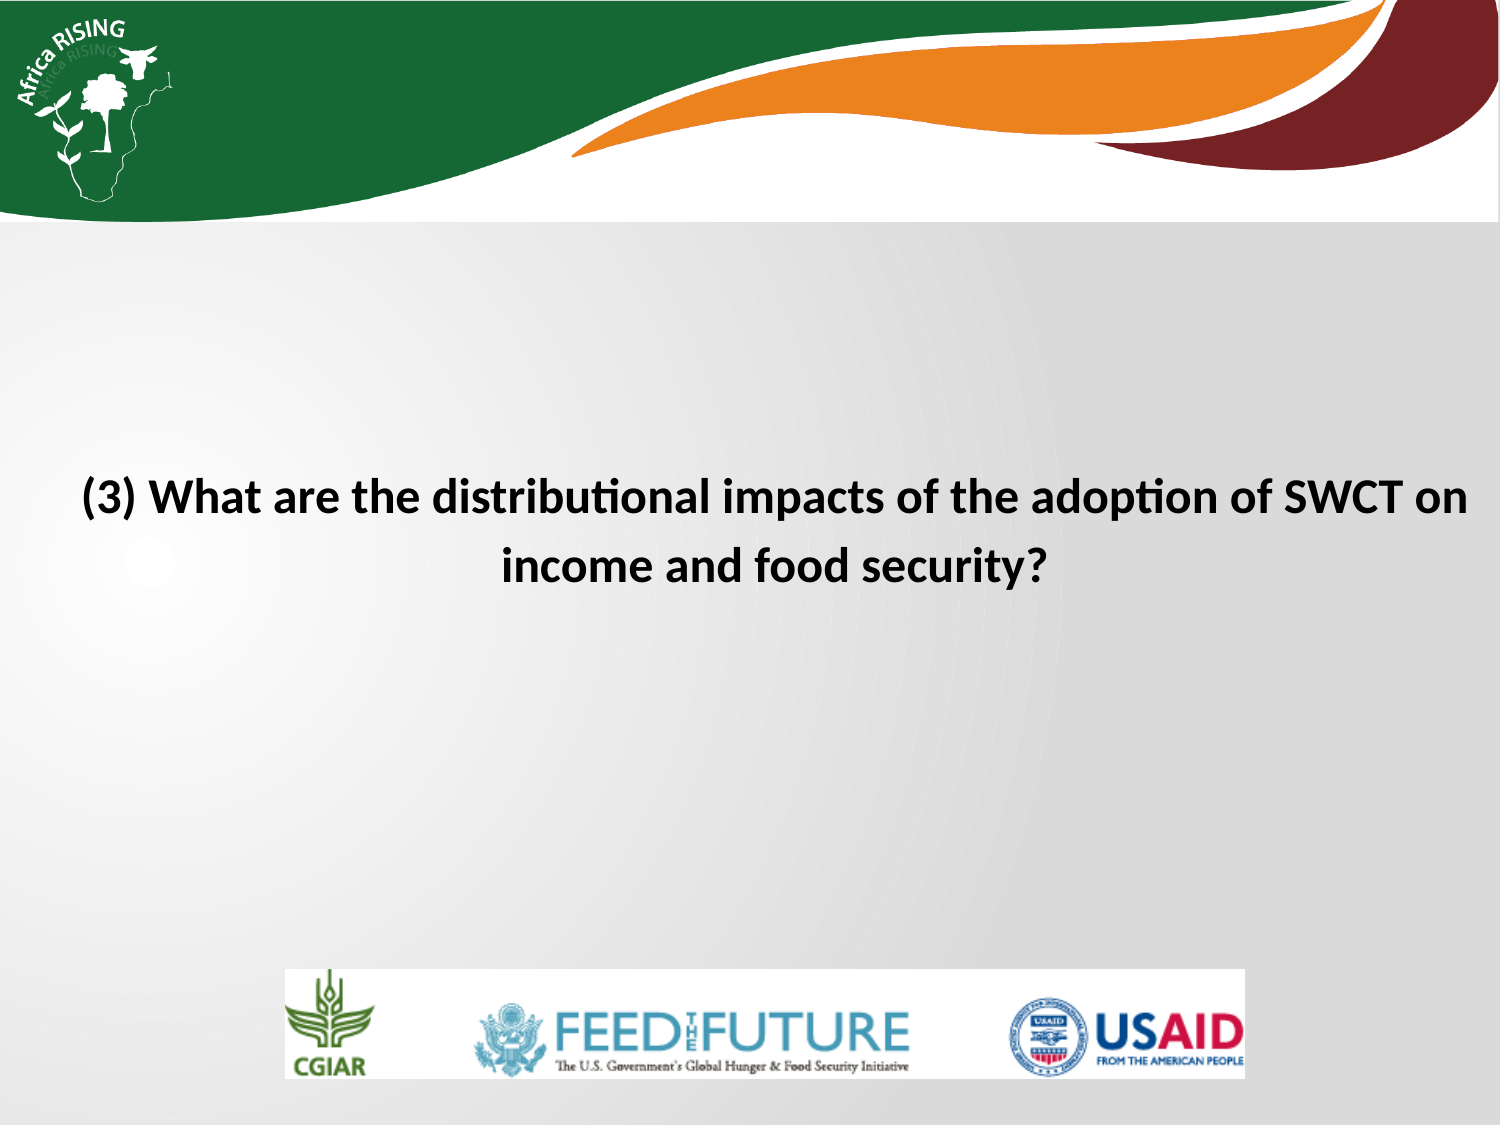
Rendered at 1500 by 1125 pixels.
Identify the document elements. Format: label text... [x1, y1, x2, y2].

picture [0, 0, 1499, 222]
text_box (3) What are the distributional impacts of the adoption of SWCT on income and food security? [62, 224, 1488, 900]
picture [285, 969, 1245, 1079]
